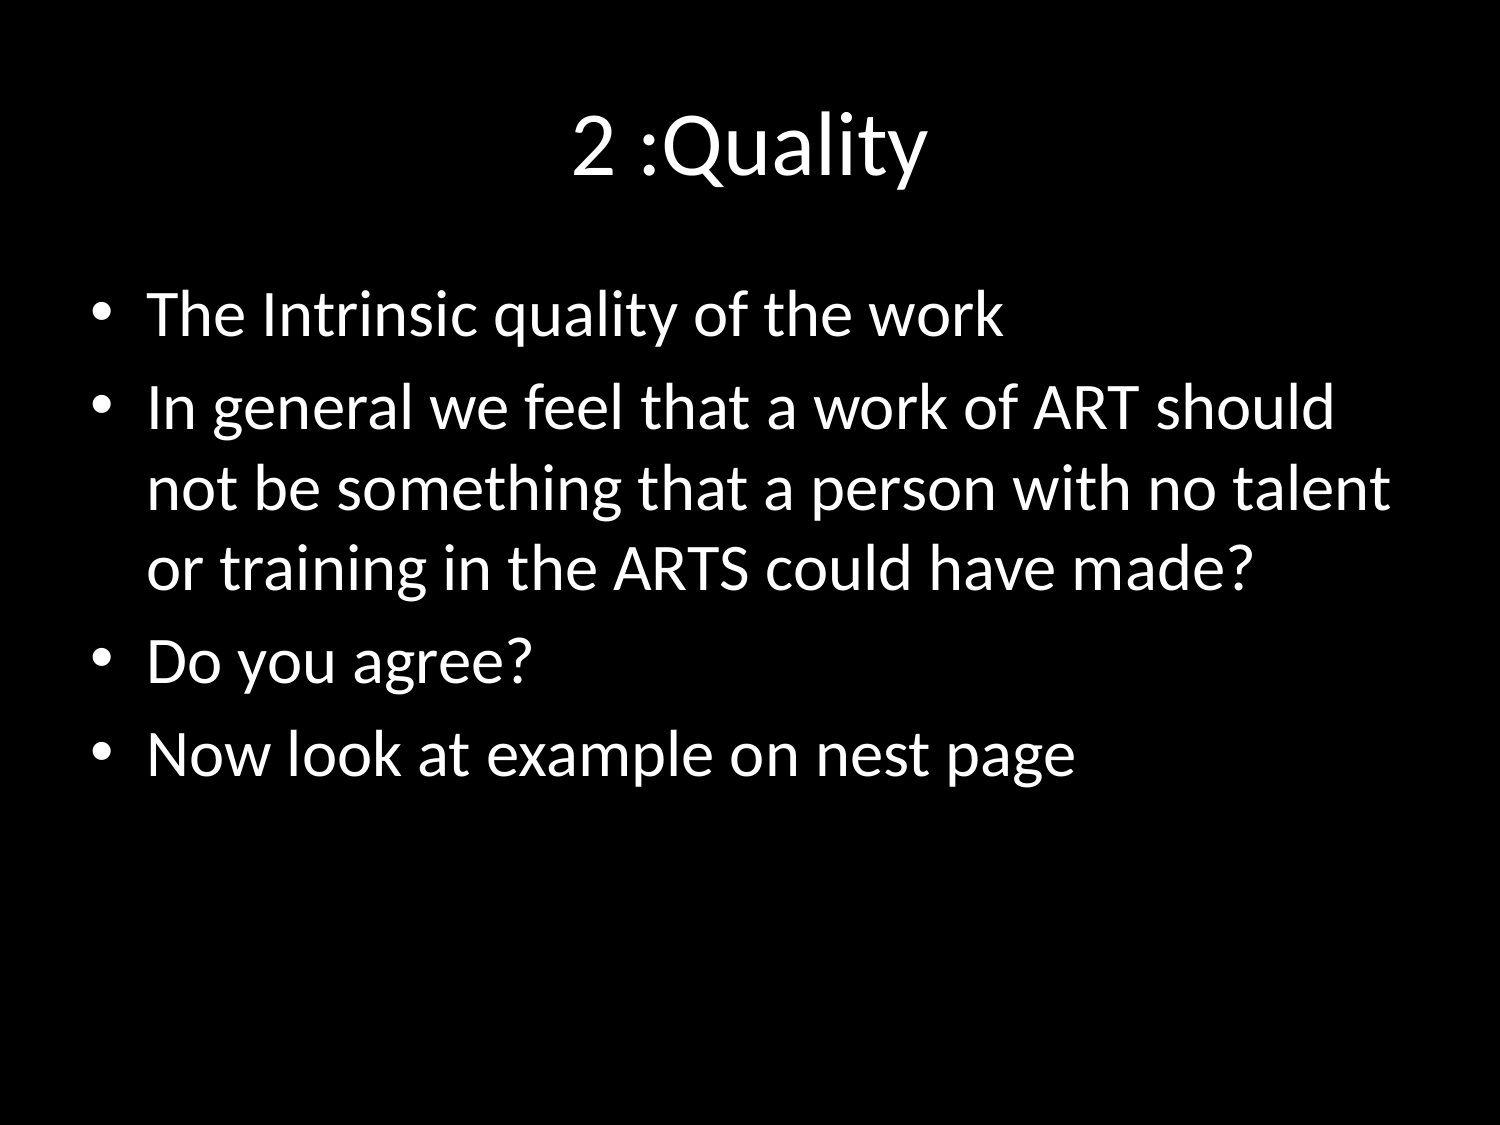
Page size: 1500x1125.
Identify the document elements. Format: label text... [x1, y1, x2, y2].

title 2 :Quality [75, 45, 1425, 233]
list The Intrinsic quality of the work In general we feel that a work of ART should not be something that a person with no talent or training in the ARTS could have made? Do you agree? Now look at example on nest page [75, 262, 1425, 1005]
